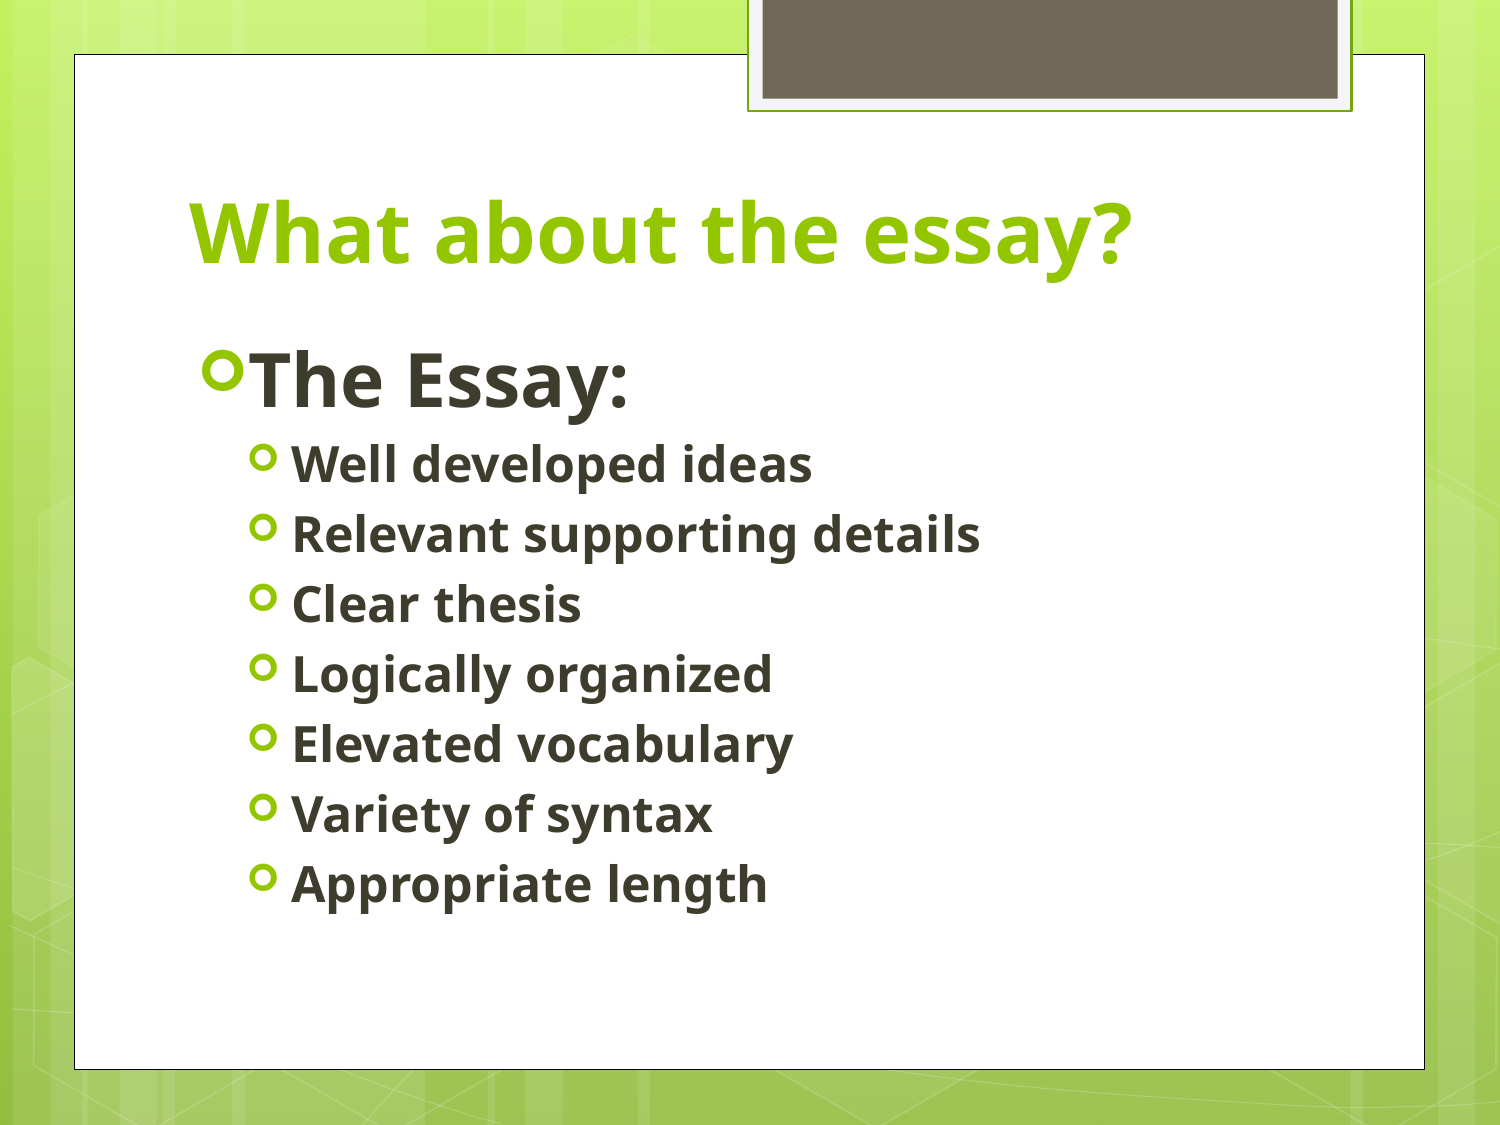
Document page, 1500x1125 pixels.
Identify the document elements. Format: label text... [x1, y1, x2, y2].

title What about the essay? [174, 99, 1328, 288]
list The Essay: Well developed ideas Relevant supporting details Clear thesis Logically organized Elevated vocabulary Variety of syntax Appropriate length [171, 324, 1283, 957]
